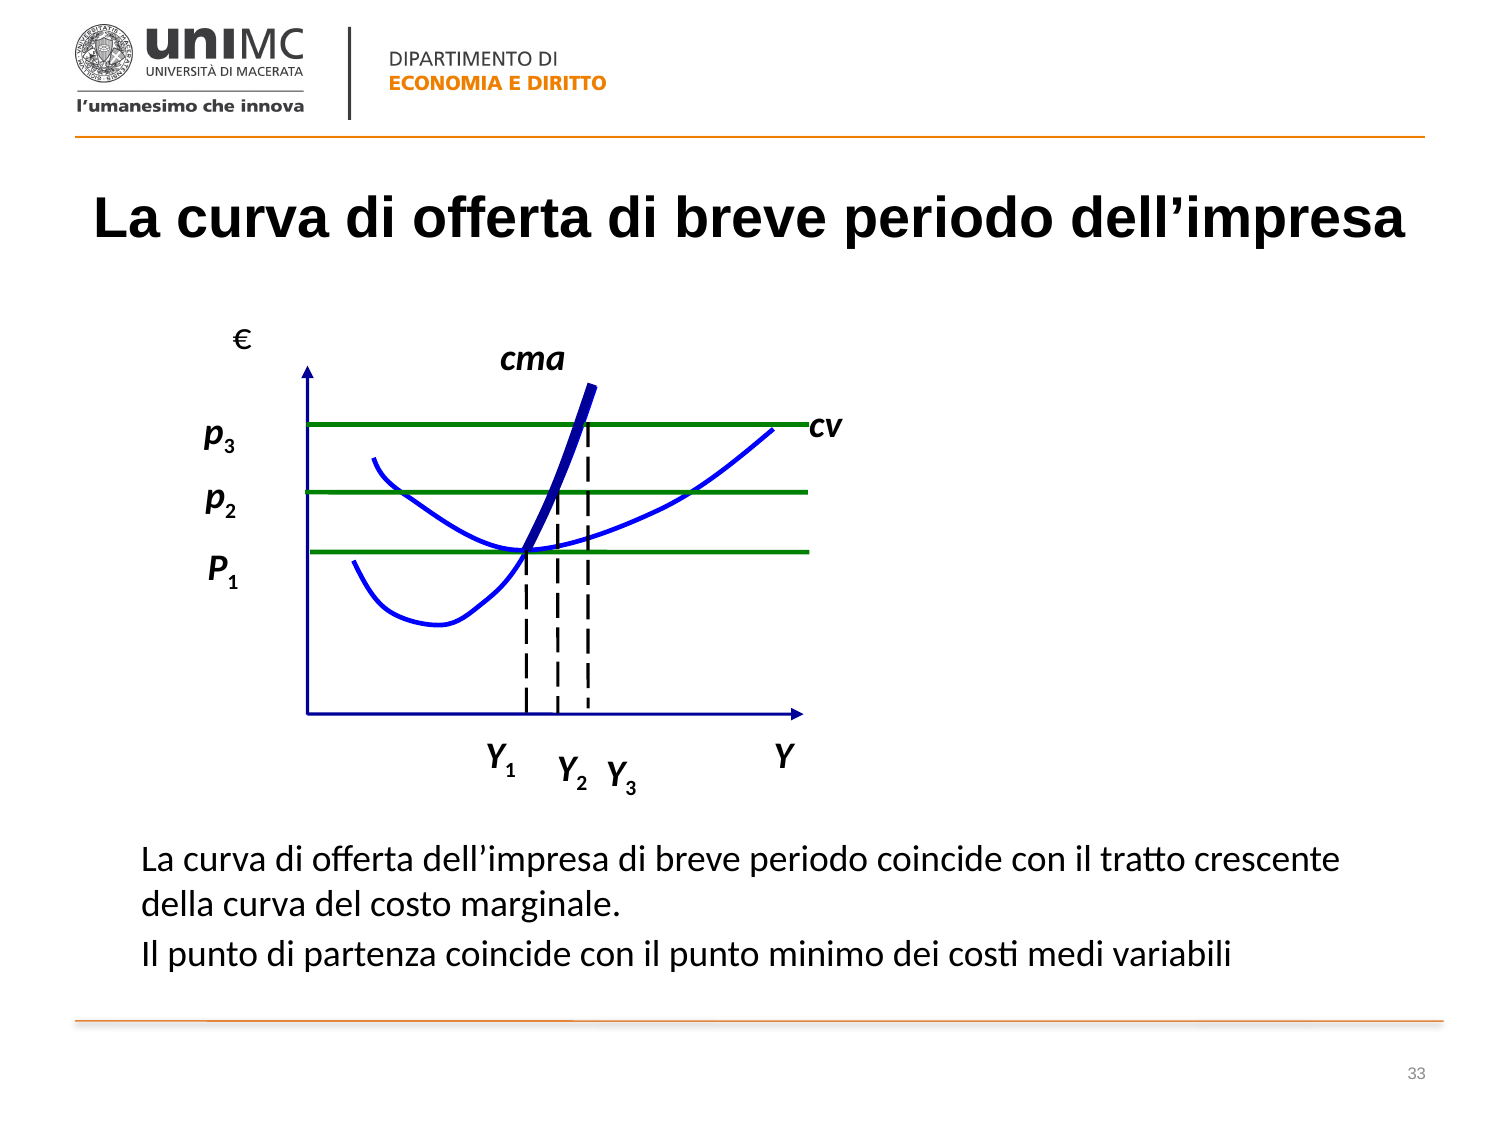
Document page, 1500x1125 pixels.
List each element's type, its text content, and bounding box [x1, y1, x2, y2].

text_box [189, 399, 810, 817]
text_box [192, 304, 915, 799]
title La curva di offerta di breve periodo dell’impresa [75, 169, 1425, 261]
picture [75, 24, 1425, 138]
slide_number 33 [1091, 1042, 1442, 1103]
text_box La curva di offerta dell’impresa di breve periodo coincide con il tratto crescente della curva del costo marginale. Il punto di partenza coincide con il punto minimo dei costi medi variabili [126, 826, 1437, 982]
